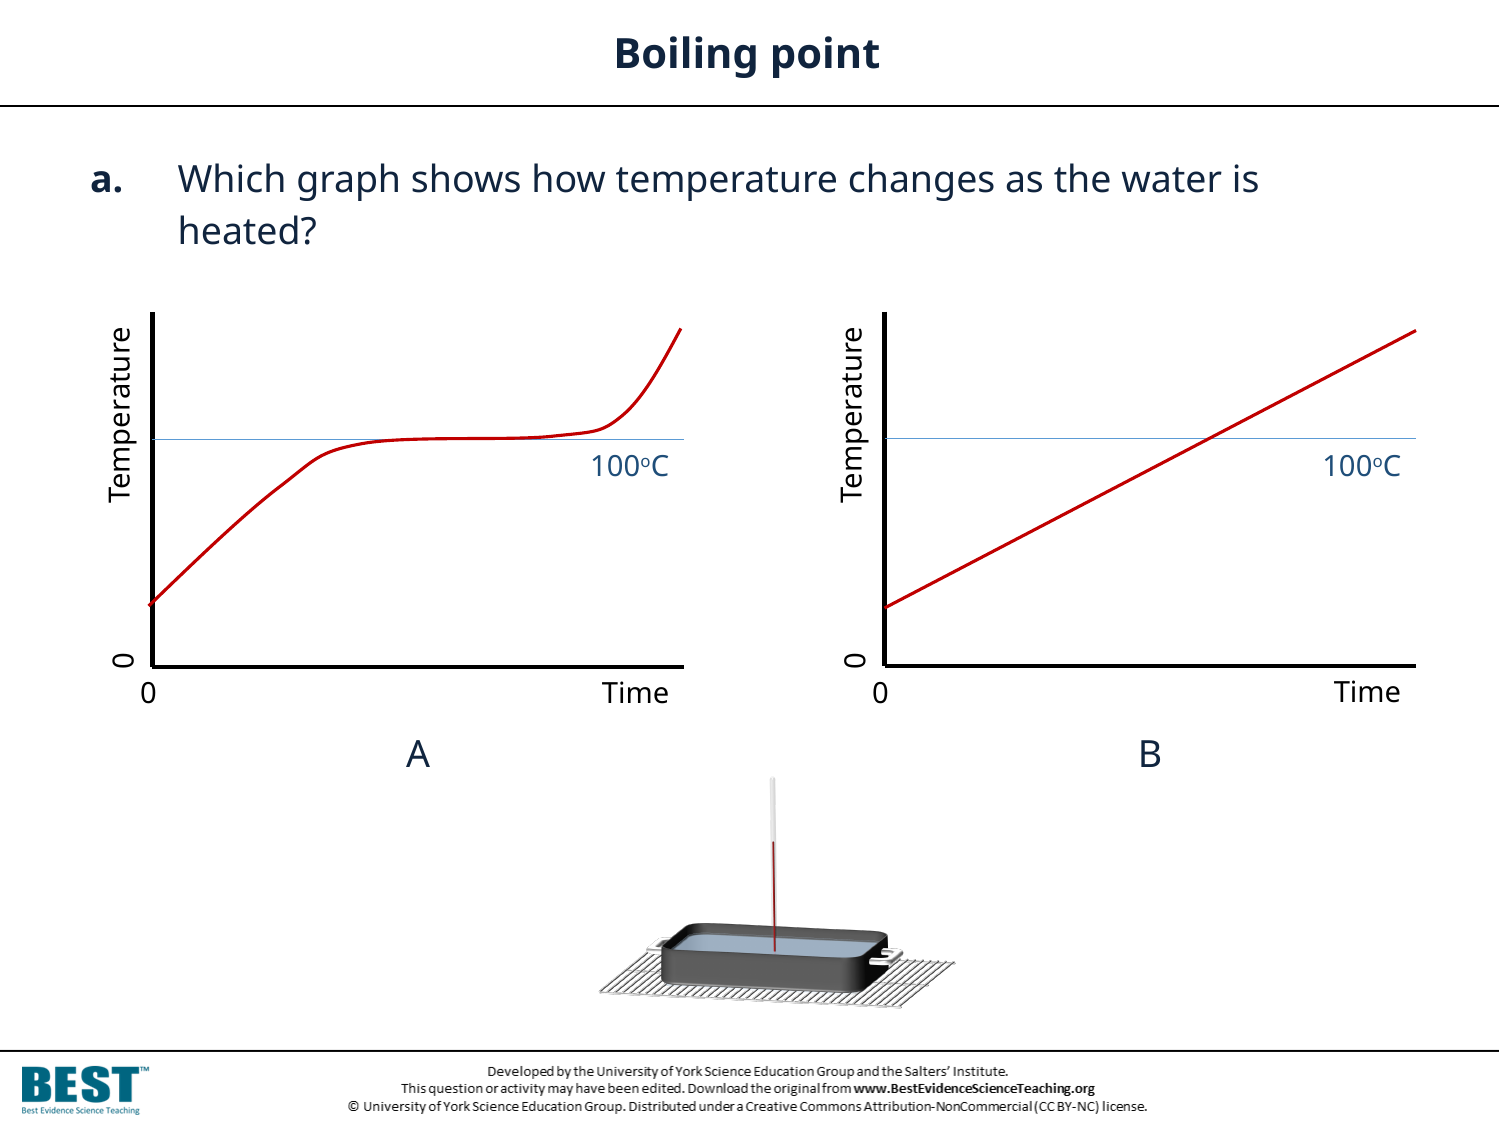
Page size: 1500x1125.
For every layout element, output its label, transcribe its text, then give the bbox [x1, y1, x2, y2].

picture [0, 105, 1500, 1125]
text_box Boiling point [23, 4, 1471, 99]
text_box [92, 311, 1416, 784]
